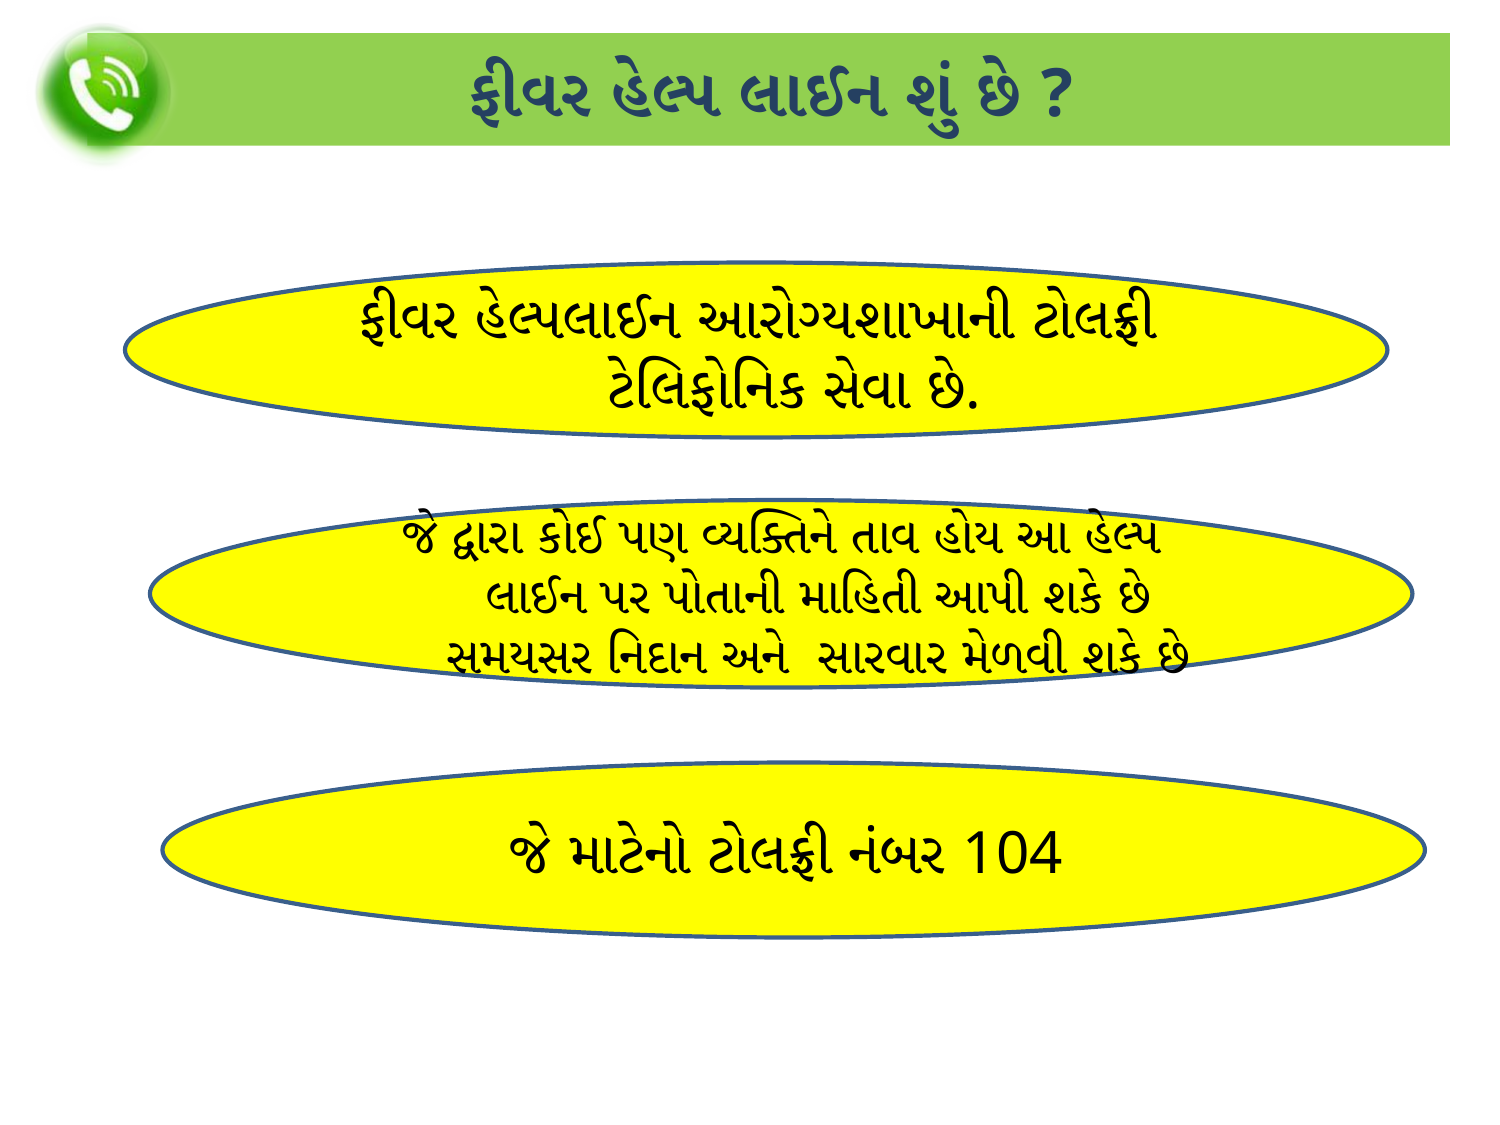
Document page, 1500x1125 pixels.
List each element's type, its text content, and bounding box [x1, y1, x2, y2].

text_box ફીવર હેલ્પલાઈન આરોગ્યશાખાની ટોલફ્રી ટેલિફોનિક સેવા છે. [122, 260, 1390, 440]
text_box જે દ્વારા કોઈ પણ વ્યક્તિને તાવ હોય આ હેલ્પ લાઈન પર પોતાની માહિતી આપી શકે છે સમયસર નિદાન અને સારવાર મેળવી શકે છે [147, 497, 1415, 690]
text_box જે માટેનો ટોલફ્રી નંબર 104 [160, 760, 1428, 940]
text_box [21, 12, 1451, 176]
